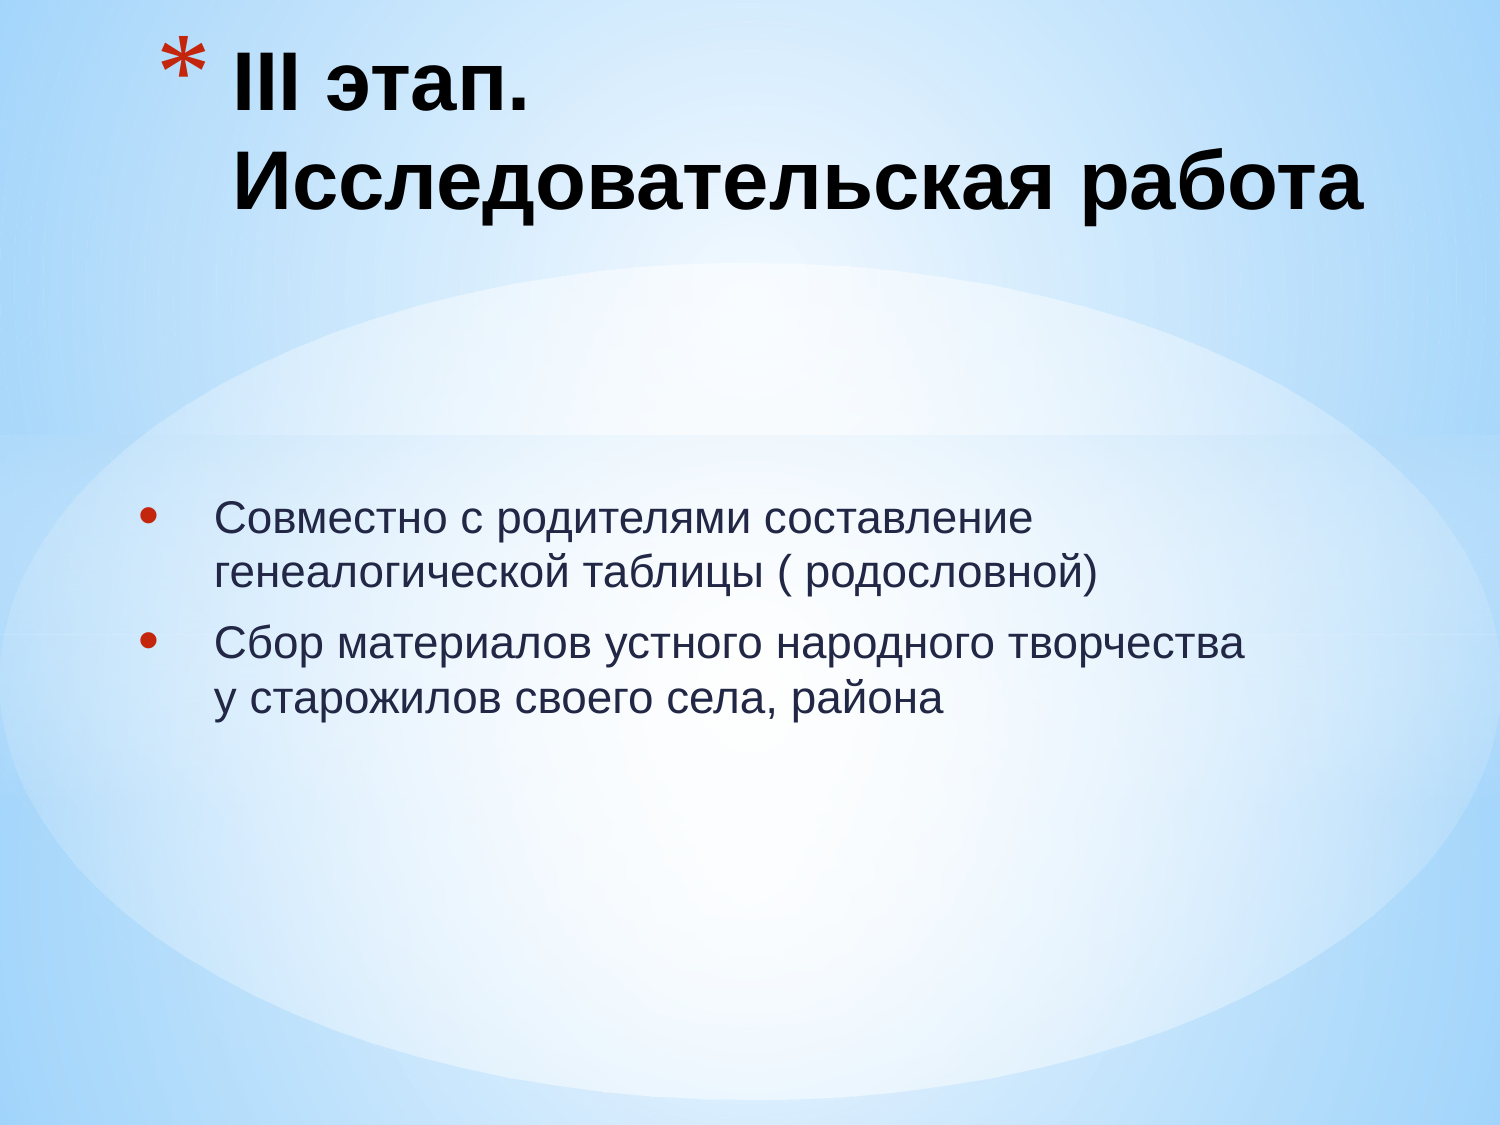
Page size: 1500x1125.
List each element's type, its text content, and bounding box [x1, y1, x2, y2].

subtitle Совместно с родителями составление генеалогической таблицы ( родословной) Сбор материалов устного народного творчества у старожилов своего села, района [123, 480, 1275, 925]
title III этап. Исследовательская работа [112, 19, 1388, 480]
